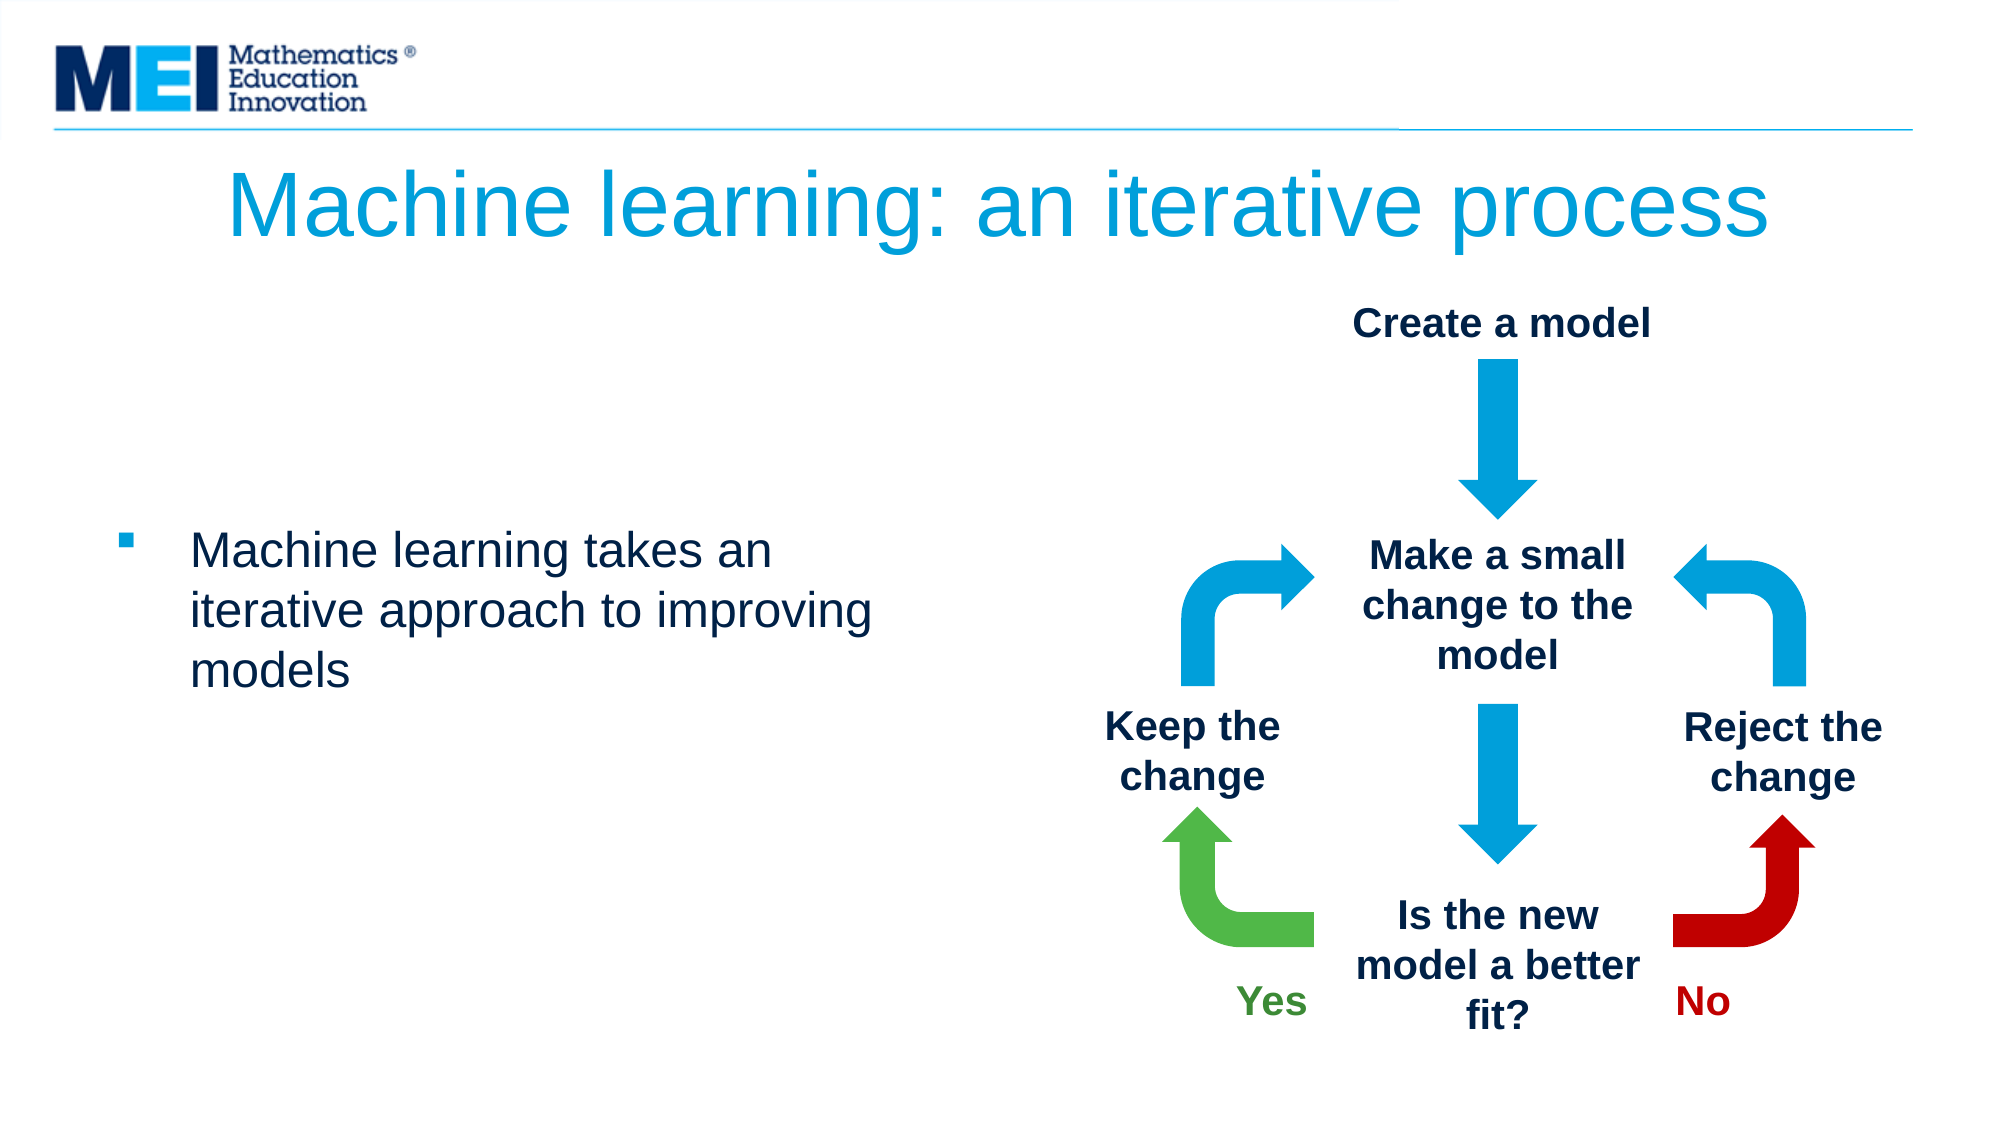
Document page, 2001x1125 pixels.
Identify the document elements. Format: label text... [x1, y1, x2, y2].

list Machine learning takes an iterative approach to improving models [99, 509, 941, 758]
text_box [1016, 288, 1938, 1033]
title Machine learning: an iterative process [99, 137, 1900, 233]
picture [0, 0, 2000, 140]
